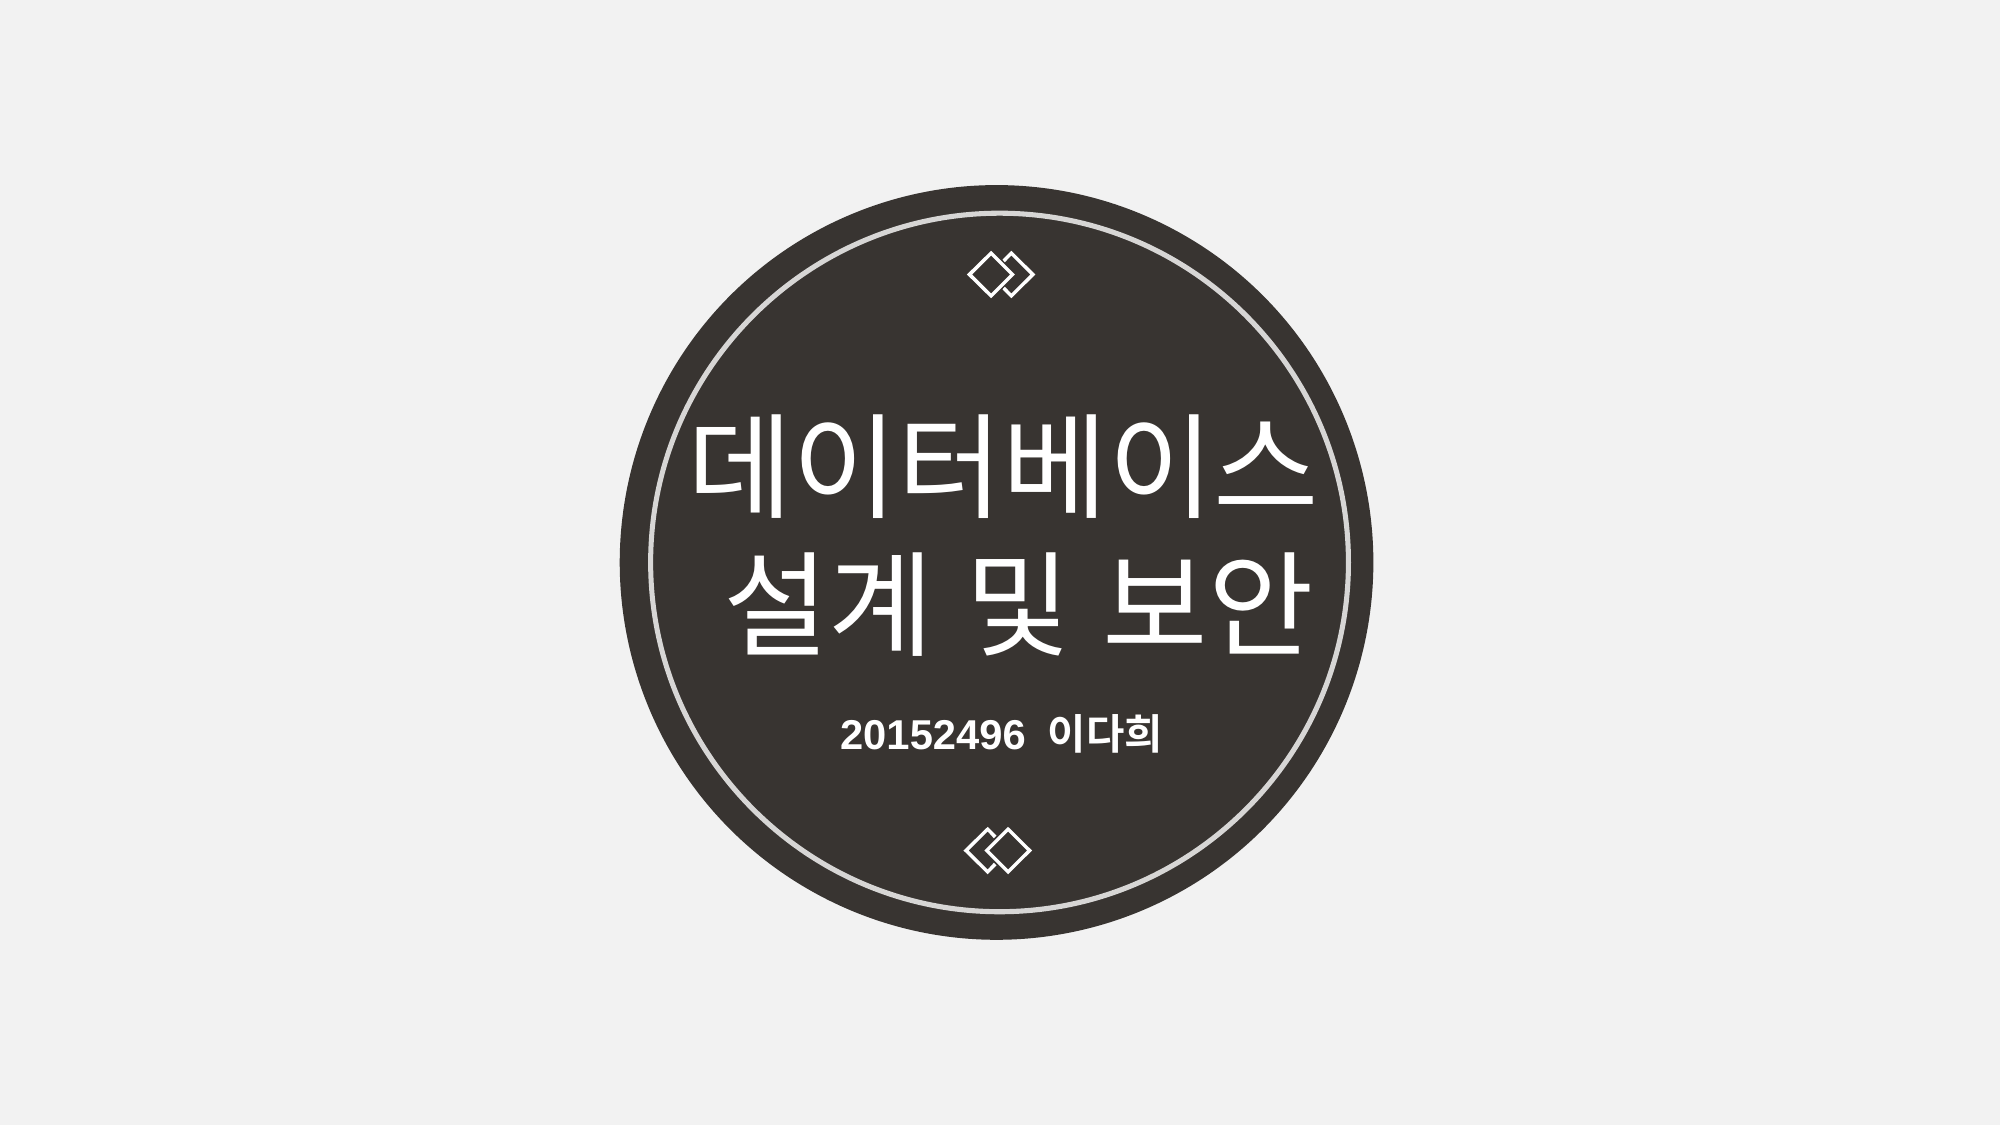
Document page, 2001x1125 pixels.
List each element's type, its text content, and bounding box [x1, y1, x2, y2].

text_box [963, 826, 997, 875]
text_box [961, 514, 1042, 703]
text_box [1366, 488, 1374, 637]
text_box 20152496 이다희 [825, 700, 1178, 765]
text_box 데이터베이스 설계 및 보안 [672, 387, 1366, 678]
text_box [695, 210, 1305, 387]
text_box [648, 435, 1332, 915]
text_box [966, 250, 1015, 299]
text_box [1002, 250, 1036, 299]
text_box [984, 826, 1033, 875]
text_box [619, 185, 1356, 940]
